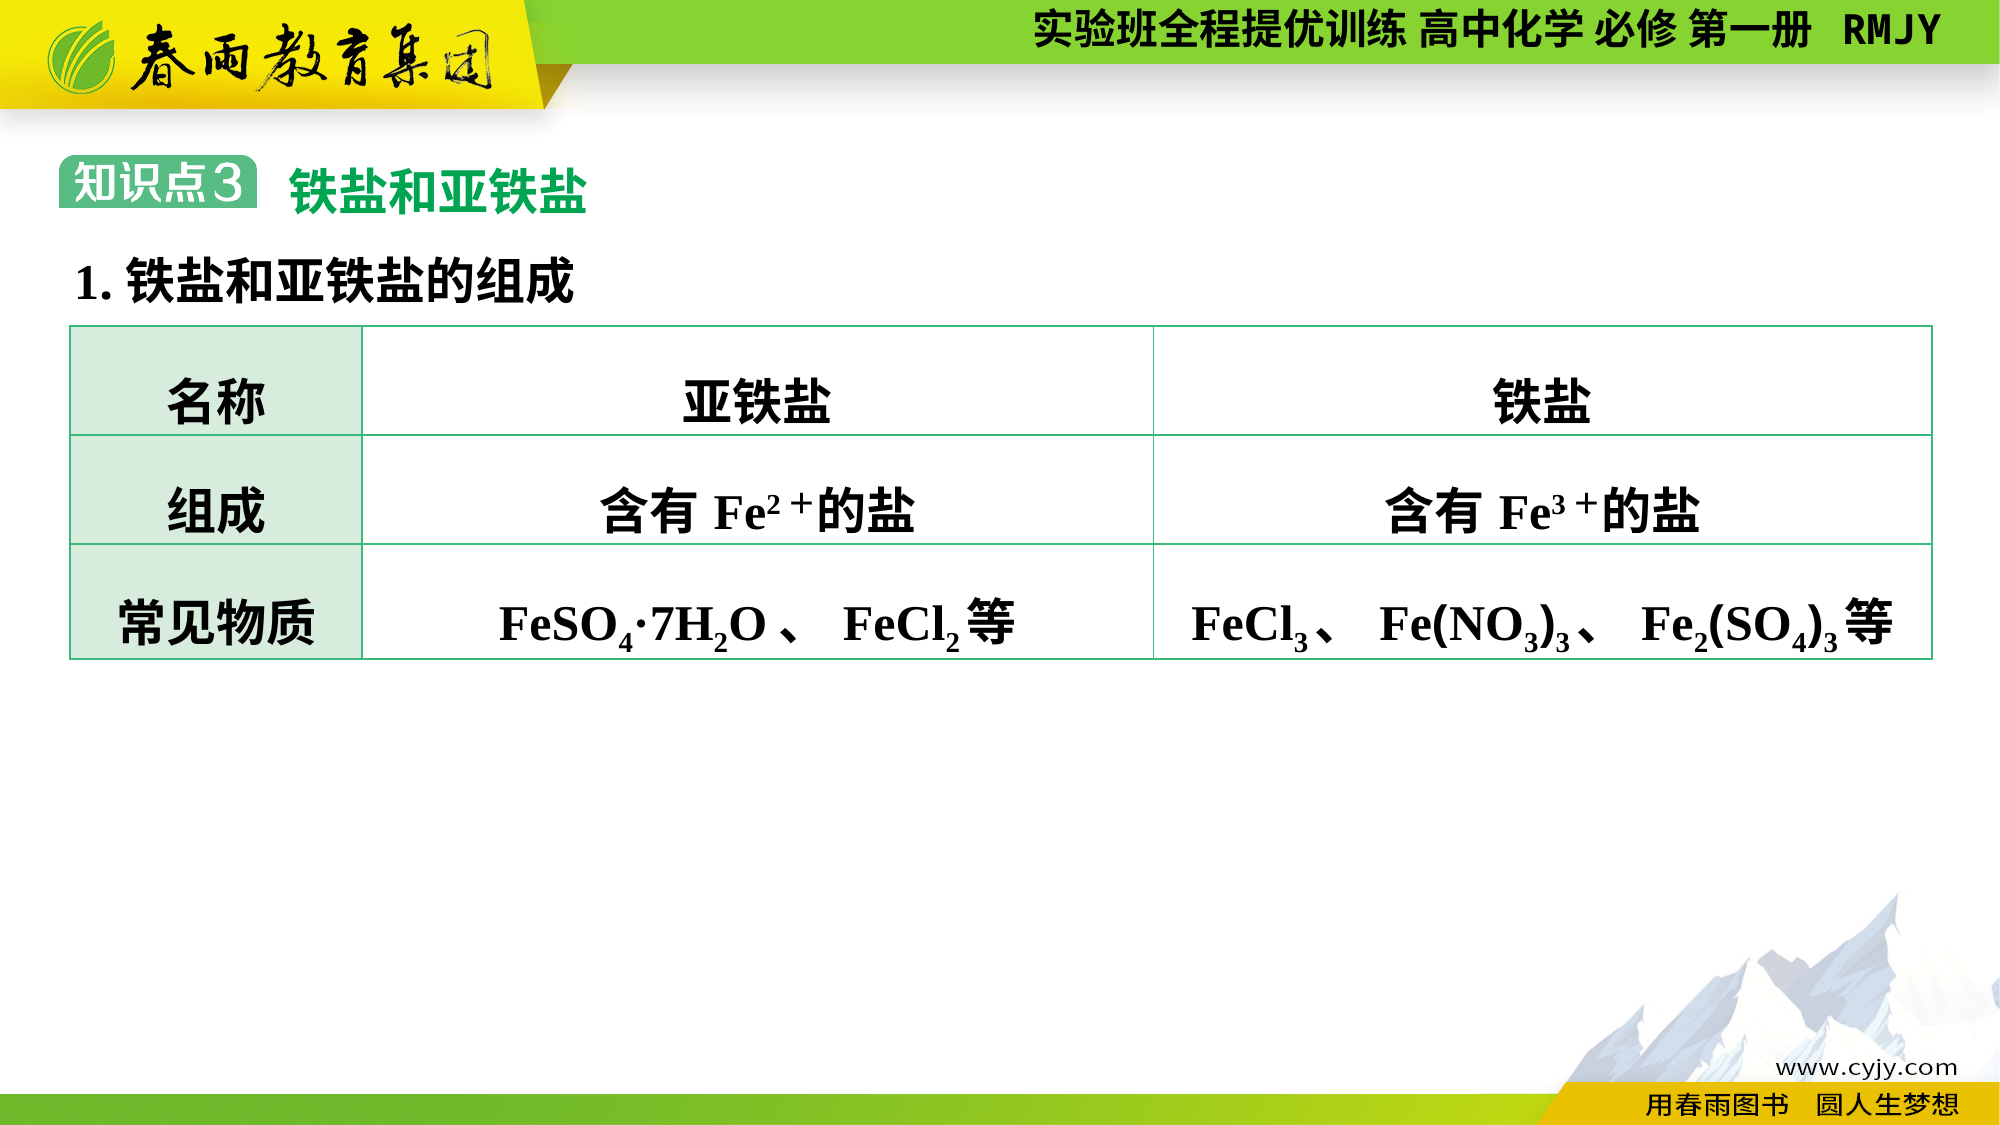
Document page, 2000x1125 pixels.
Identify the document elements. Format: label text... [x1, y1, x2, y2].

table_cell 常见物质 [71, 545, 361, 658]
table_header 铁盐 [1154, 327, 1931, 434]
table_cell FeCl3、Fe(NO3)3、Fe2(SO4)3等 [1154, 545, 1931, 658]
table_cell 含有Fe3＋的盐 [1154, 436, 1931, 543]
list 铁盐和亚铁盐 1.铁盐和亚铁盐的组成 [59, 122, 1944, 400]
table_header 亚铁盐 [363, 327, 1153, 434]
picture [0, 0, 2000, 1125]
table_cell 组成 [71, 436, 361, 543]
table_cell FeSO4·7H2O、FeCl2等 [363, 545, 1153, 658]
table_header 名称 [71, 327, 361, 434]
table_cell 含有Fe2＋的盐 [363, 436, 1153, 543]
